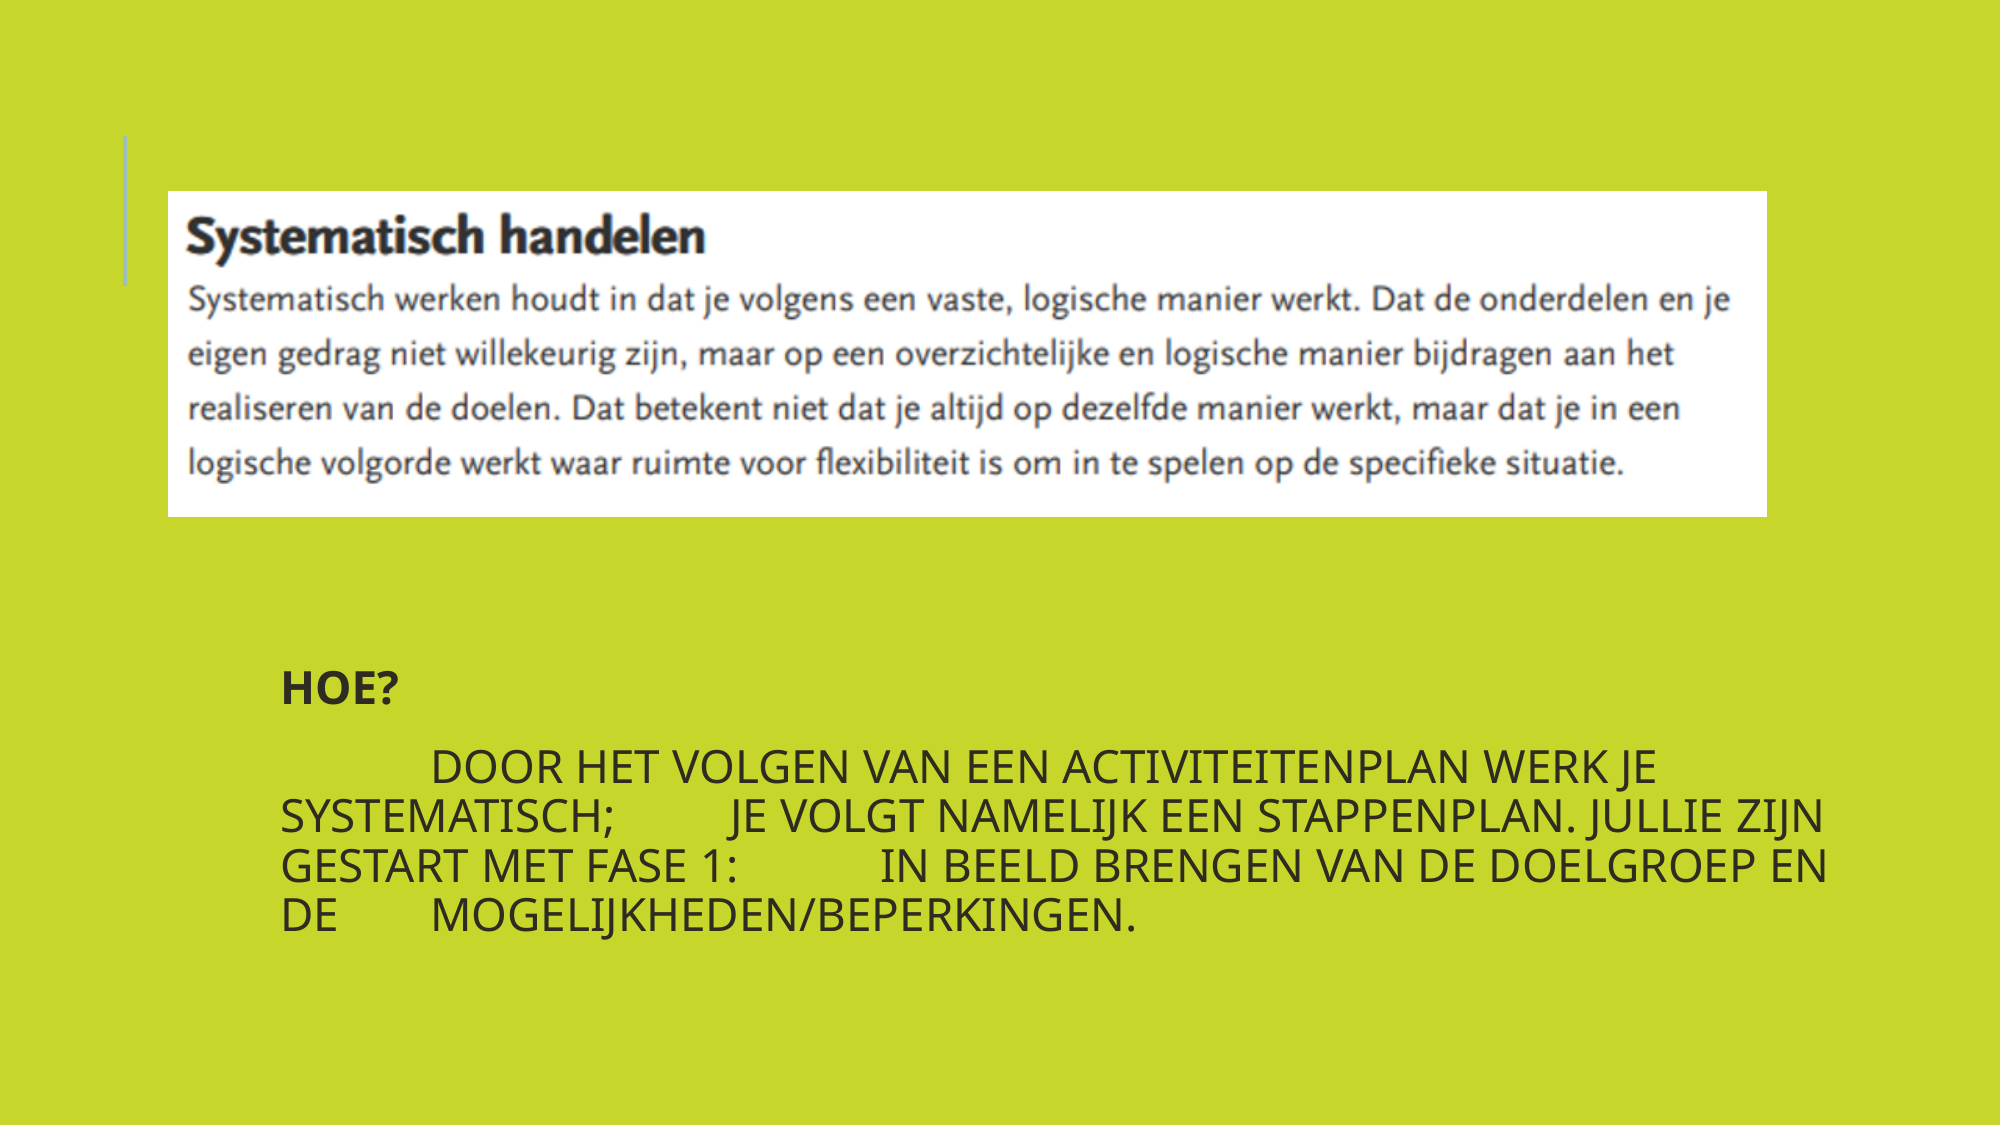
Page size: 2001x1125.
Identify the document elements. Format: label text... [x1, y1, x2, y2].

list HOE? DOOR HET VOLGEN VAN EEN ACTIVITEITENPLAN WERK JE SYSTEMATISCH; JE VOLGT NAMELIJK EEN STAPPENPLAN. JULLIE ZIJN GESTART MET FASE 1: IN BEELD BRENGEN VAN DE DOELGROEP EN DE MOGELIJKHEDEN/BEPERKINGEN. [272, 657, 1868, 1125]
picture [167, 191, 1767, 517]
